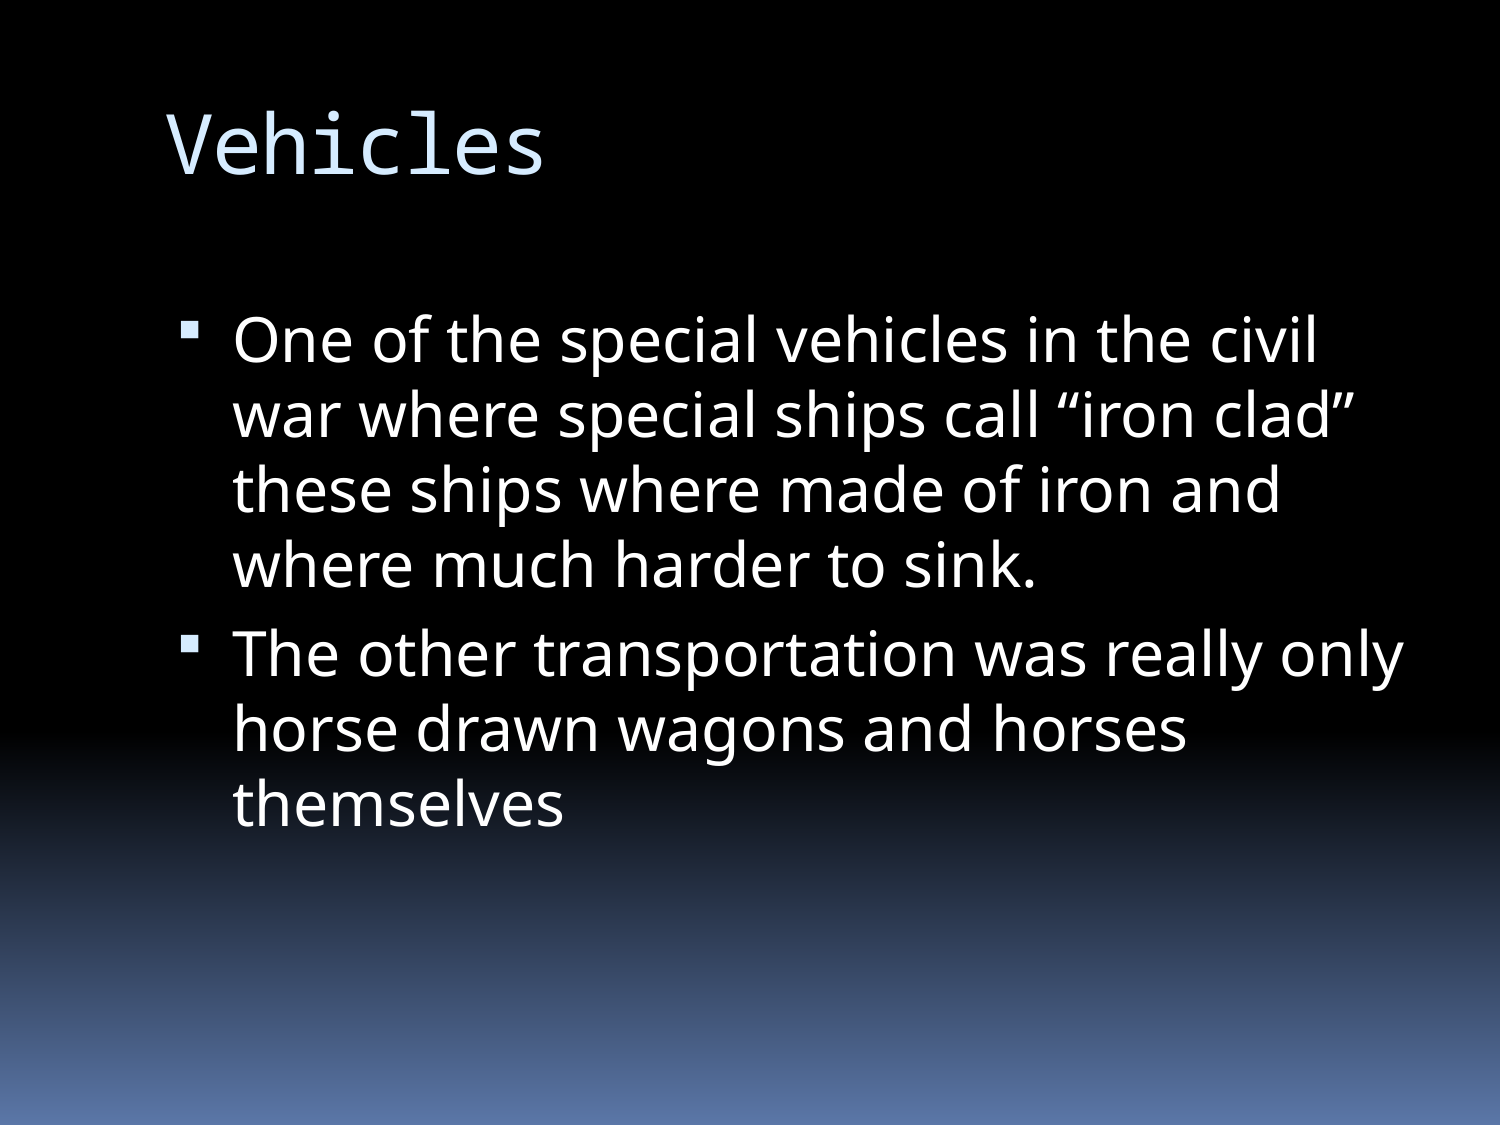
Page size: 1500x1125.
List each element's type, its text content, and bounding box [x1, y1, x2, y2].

list One of the special vehicles in the civil war where special ships call “iron clad” these ships where made of iron and where much harder to sink. The other transportation was really only horse drawn wagons and horses themselves [150, 292, 1425, 1043]
title Vehicles [150, 83, 1425, 234]
